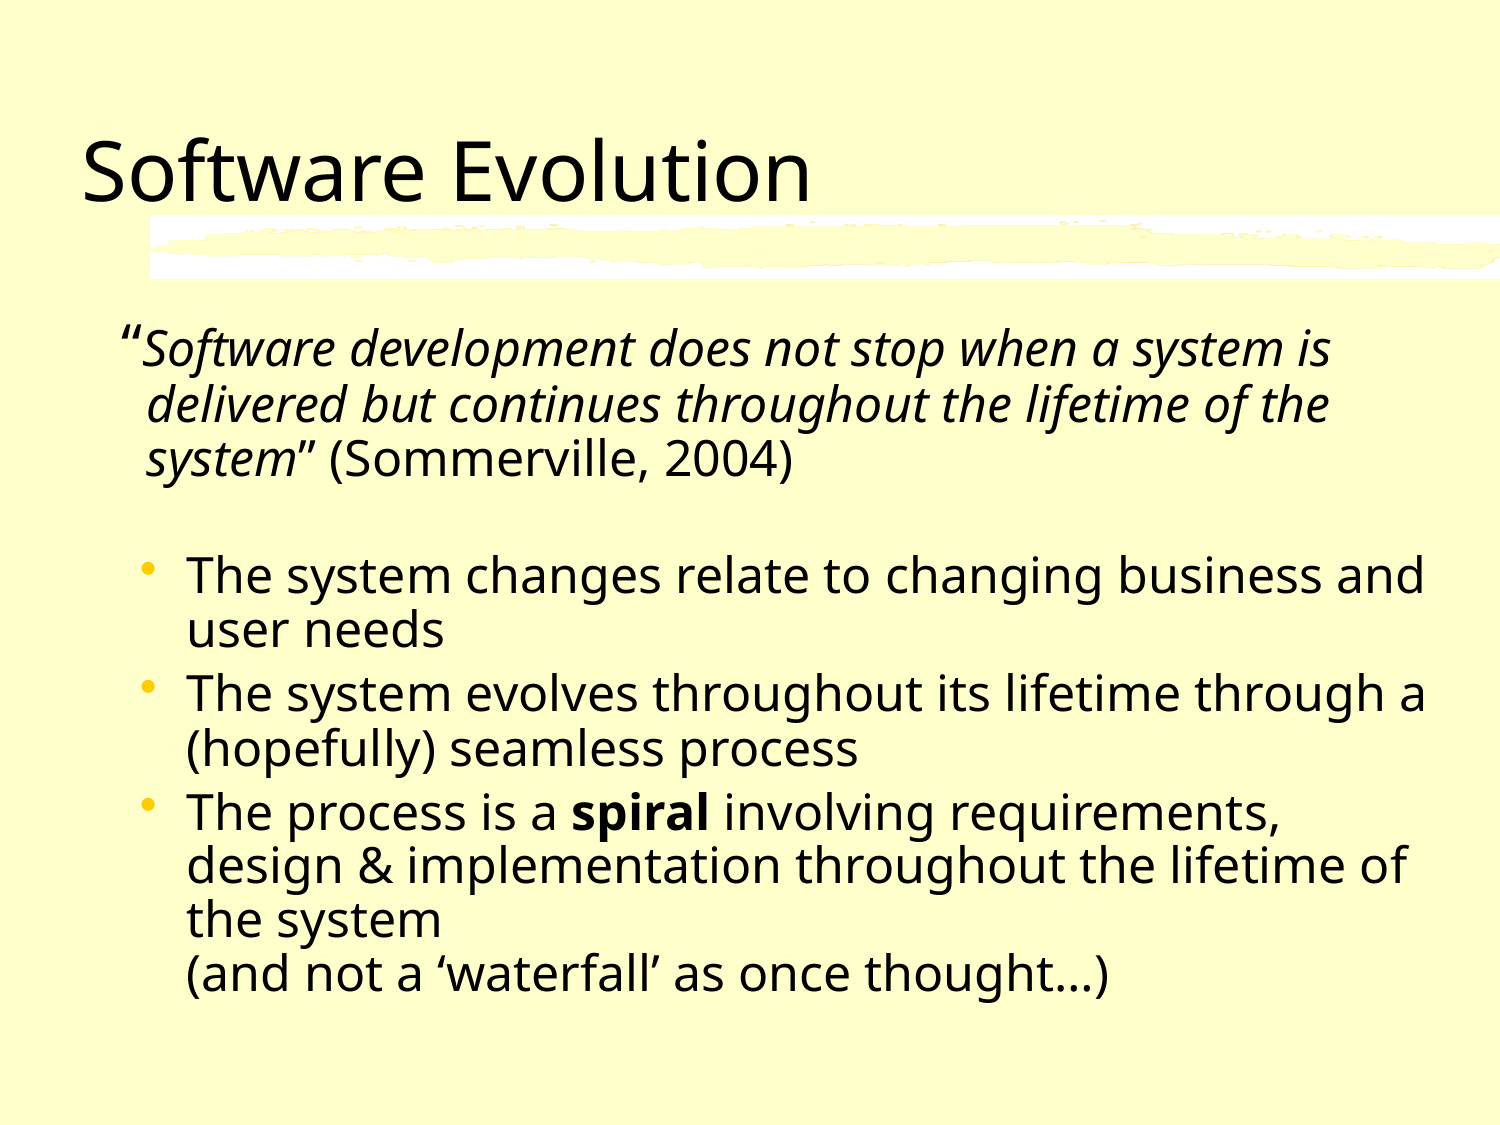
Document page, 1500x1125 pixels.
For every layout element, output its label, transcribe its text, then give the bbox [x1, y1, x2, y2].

list “Software development does not stop when a system is delivered but continues throughout the lifetime of the system” (Sommerville, 2004) The system changes relate to changing business and user needs The system evolves throughout its lifetime through a (hopefully) seamless process The process is a spiral involving requirements, design & implementation throughout the lifetime of the system (and not a ‘waterfall’ as once thought…) [50, 309, 1450, 994]
title Software Evolution [66, 37, 1342, 225]
